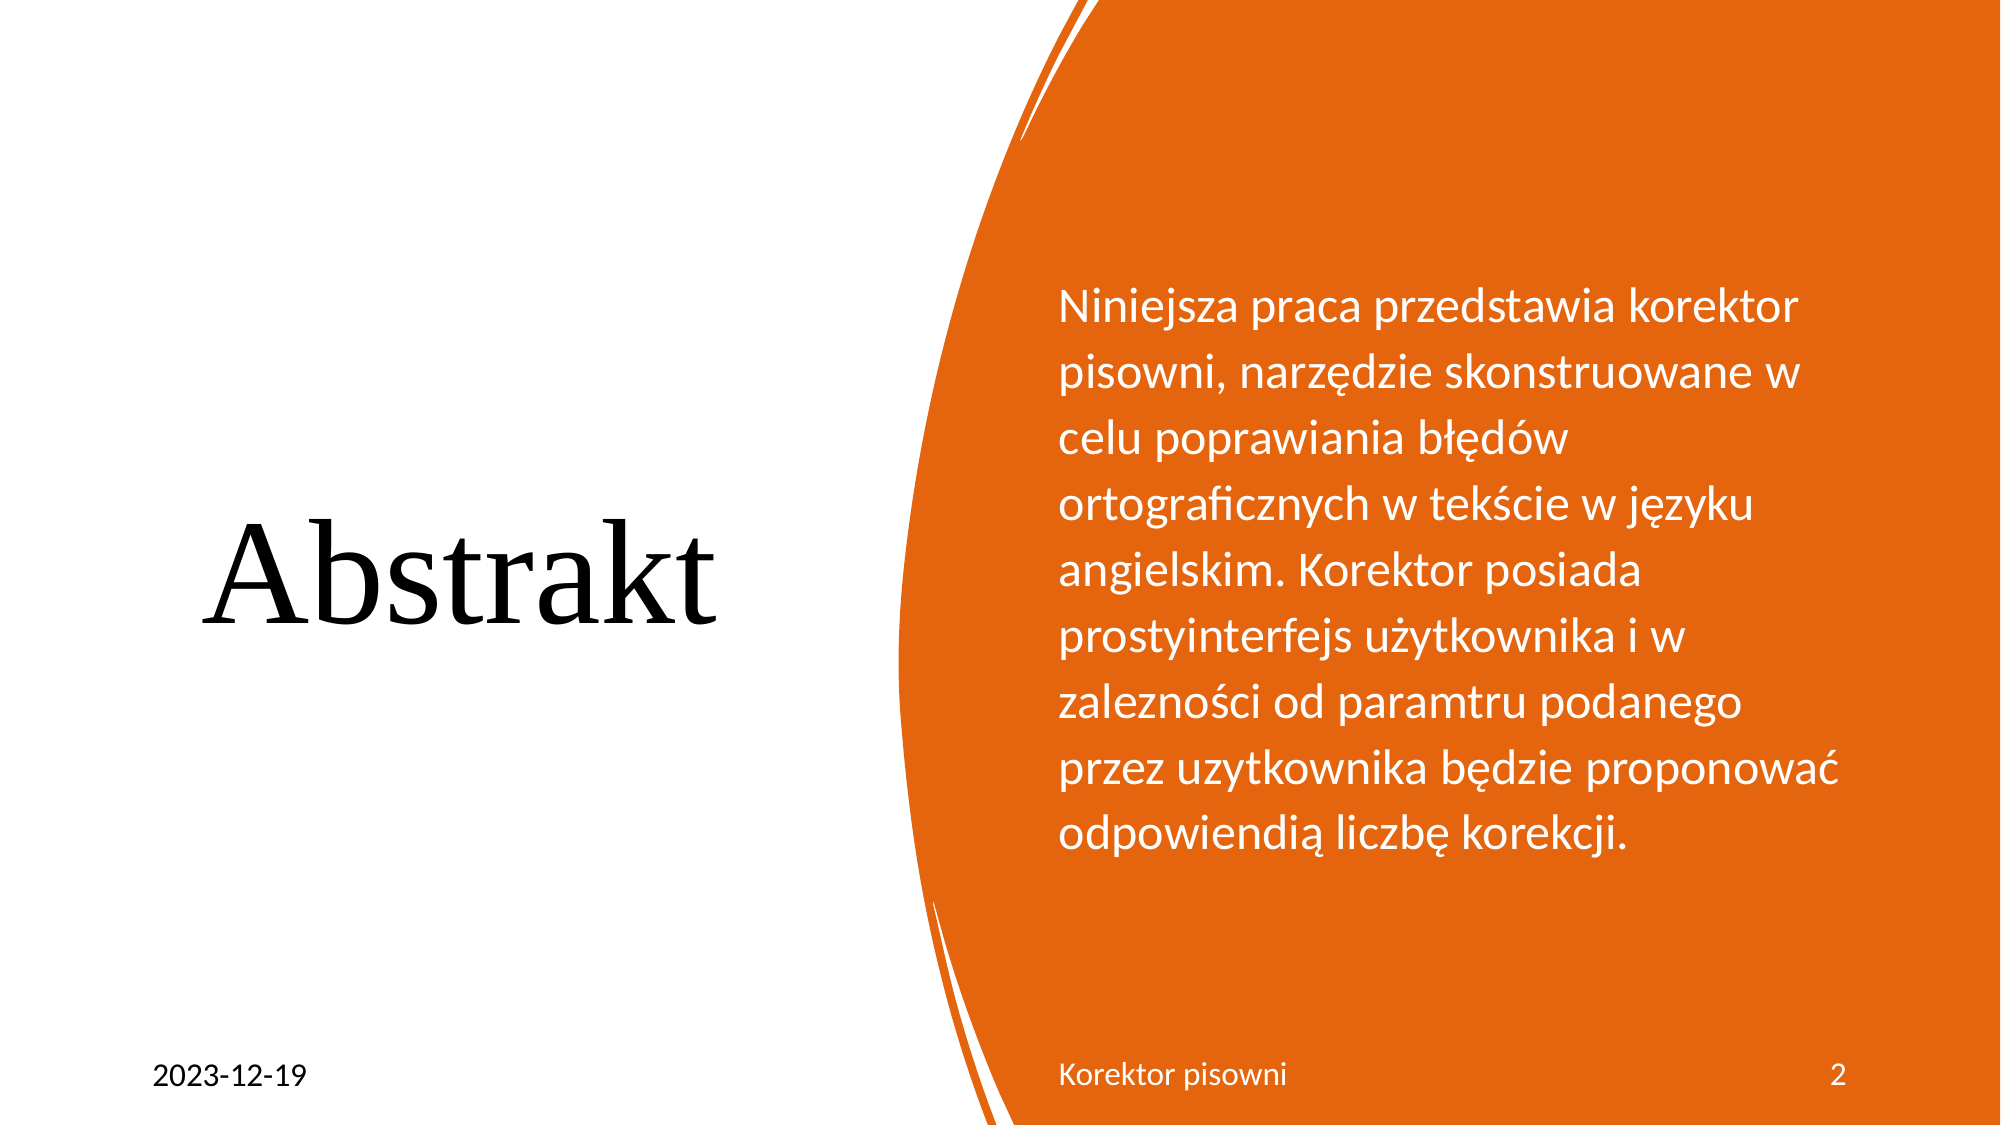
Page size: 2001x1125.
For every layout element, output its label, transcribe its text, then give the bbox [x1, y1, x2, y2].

footer Korektor pisowni [1043, 1042, 1569, 1103]
slide_number 2 [1651, 1042, 1862, 1103]
list Niniejsza praca przedstawia korektor pisowni, narzędzie skonstruowane w celu poprawiania błędów ortograficznych w tekście w języku angielskim. Korektor posiada prostyinterfejs użytkownika i w zalezności od paramtru podanego przez uzytkownika będzie proponować odpowiendią liczbę korekcji. [1043, 214, 1863, 912]
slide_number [137, 1042, 513, 1103]
title Abstrakt [186, 106, 872, 1020]
